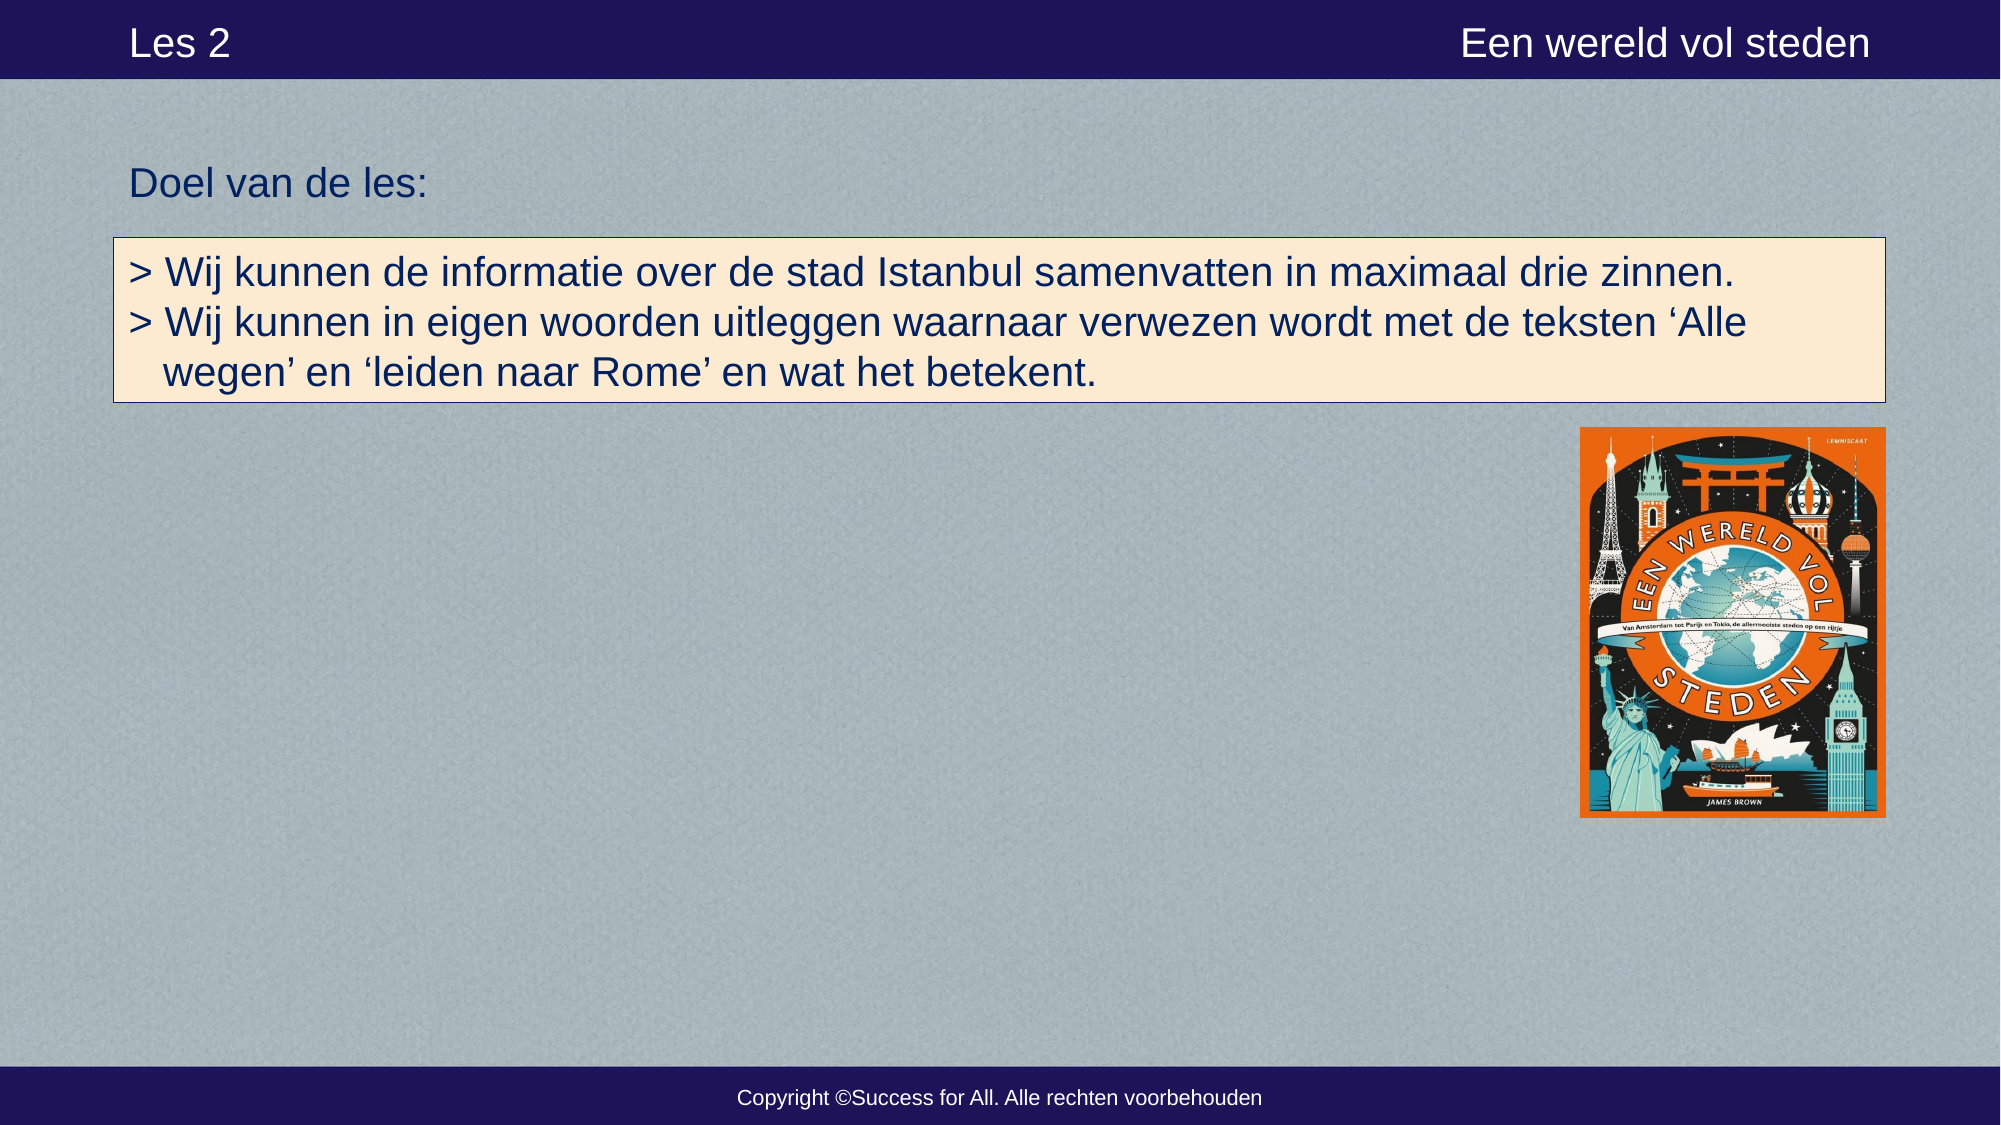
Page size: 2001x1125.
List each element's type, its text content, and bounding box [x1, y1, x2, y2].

text_box Copyright ©Success for All. Alle rechten voorbehouden [0, 1076, 2000, 1125]
text_box > Wij kunnen de informatie over de stad Istanbul samenvatten in maximaal drie zinnen. > Wij kunnen in eigen woorden uitleggen waarnaar verwezen wordt met de teksten ‘Alle wegen’ en ‘leiden naar Rome’ en wat het betekent. [113, 237, 1886, 403]
picture [0, 0, 2001, 1125]
text_box Les 2 [114, 8, 354, 73]
text_box Doel van de les: [113, 148, 1635, 214]
text_box Een wereld vol steden [999, 8, 1886, 73]
